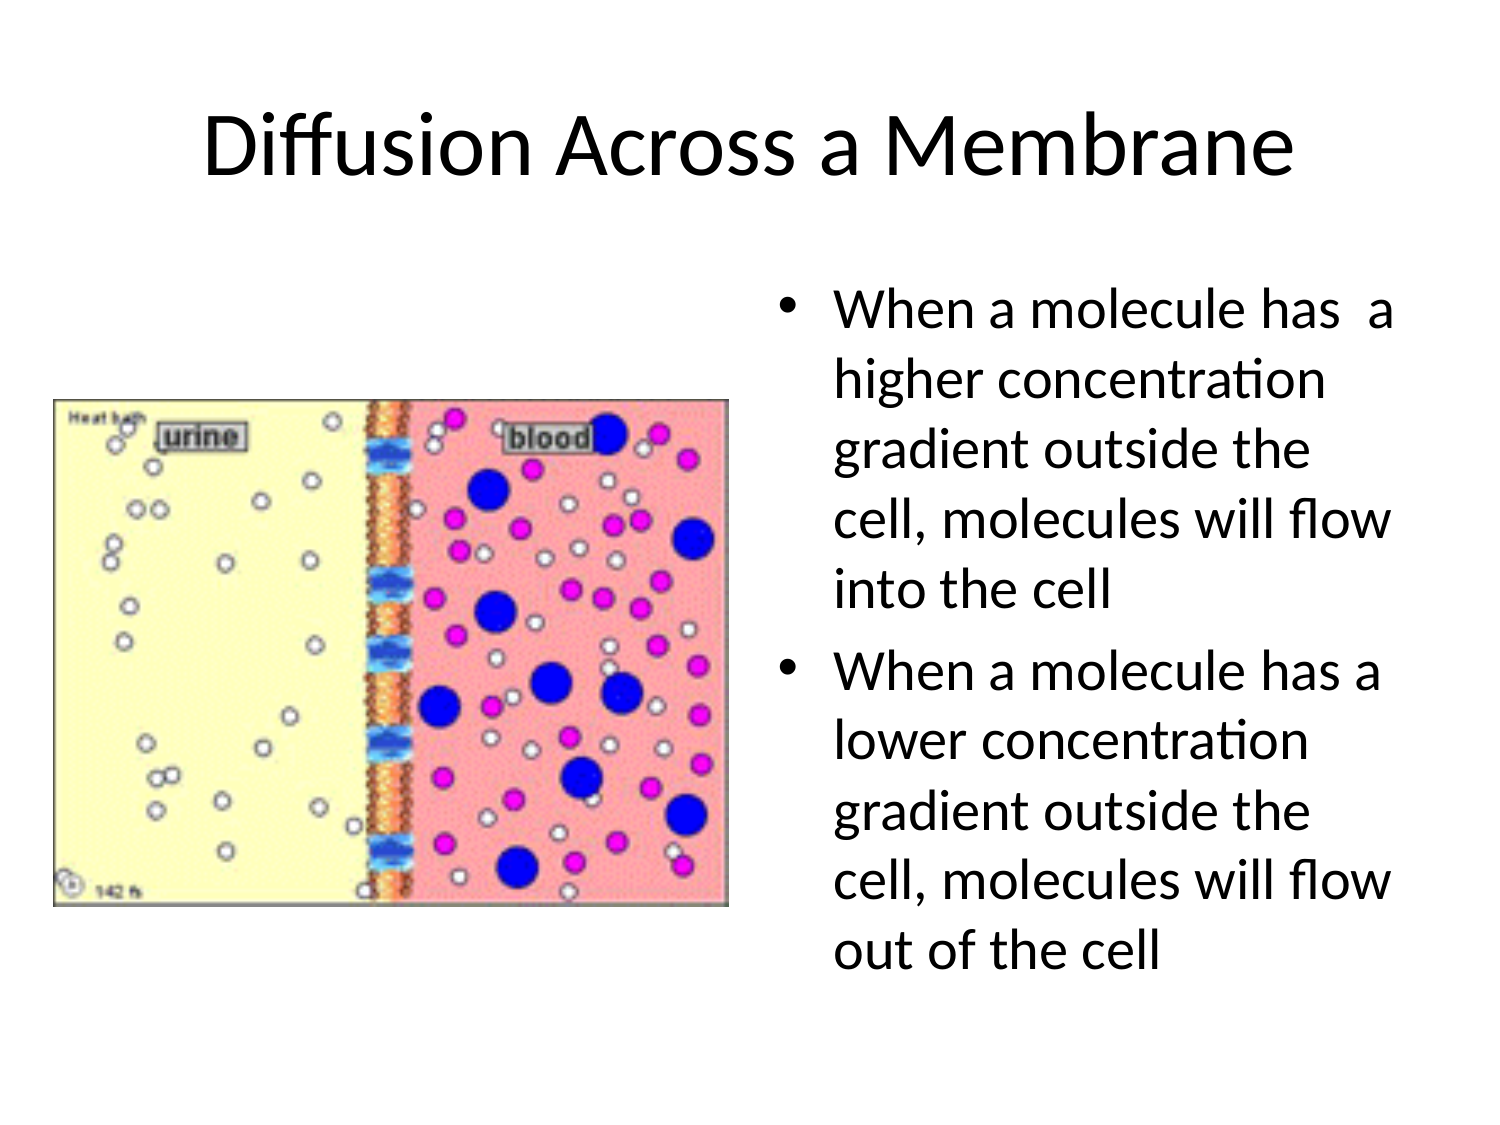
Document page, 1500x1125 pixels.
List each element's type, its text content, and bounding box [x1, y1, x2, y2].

picture [53, 399, 729, 907]
title Diffusion Across a Membrane [75, 45, 1425, 233]
list When a molecule has a higher concentration gradient outside the cell, molecules will flow into the cell When a molecule has a lower concentration gradient outside the cell, molecules will flow out of the cell [762, 262, 1425, 1005]
